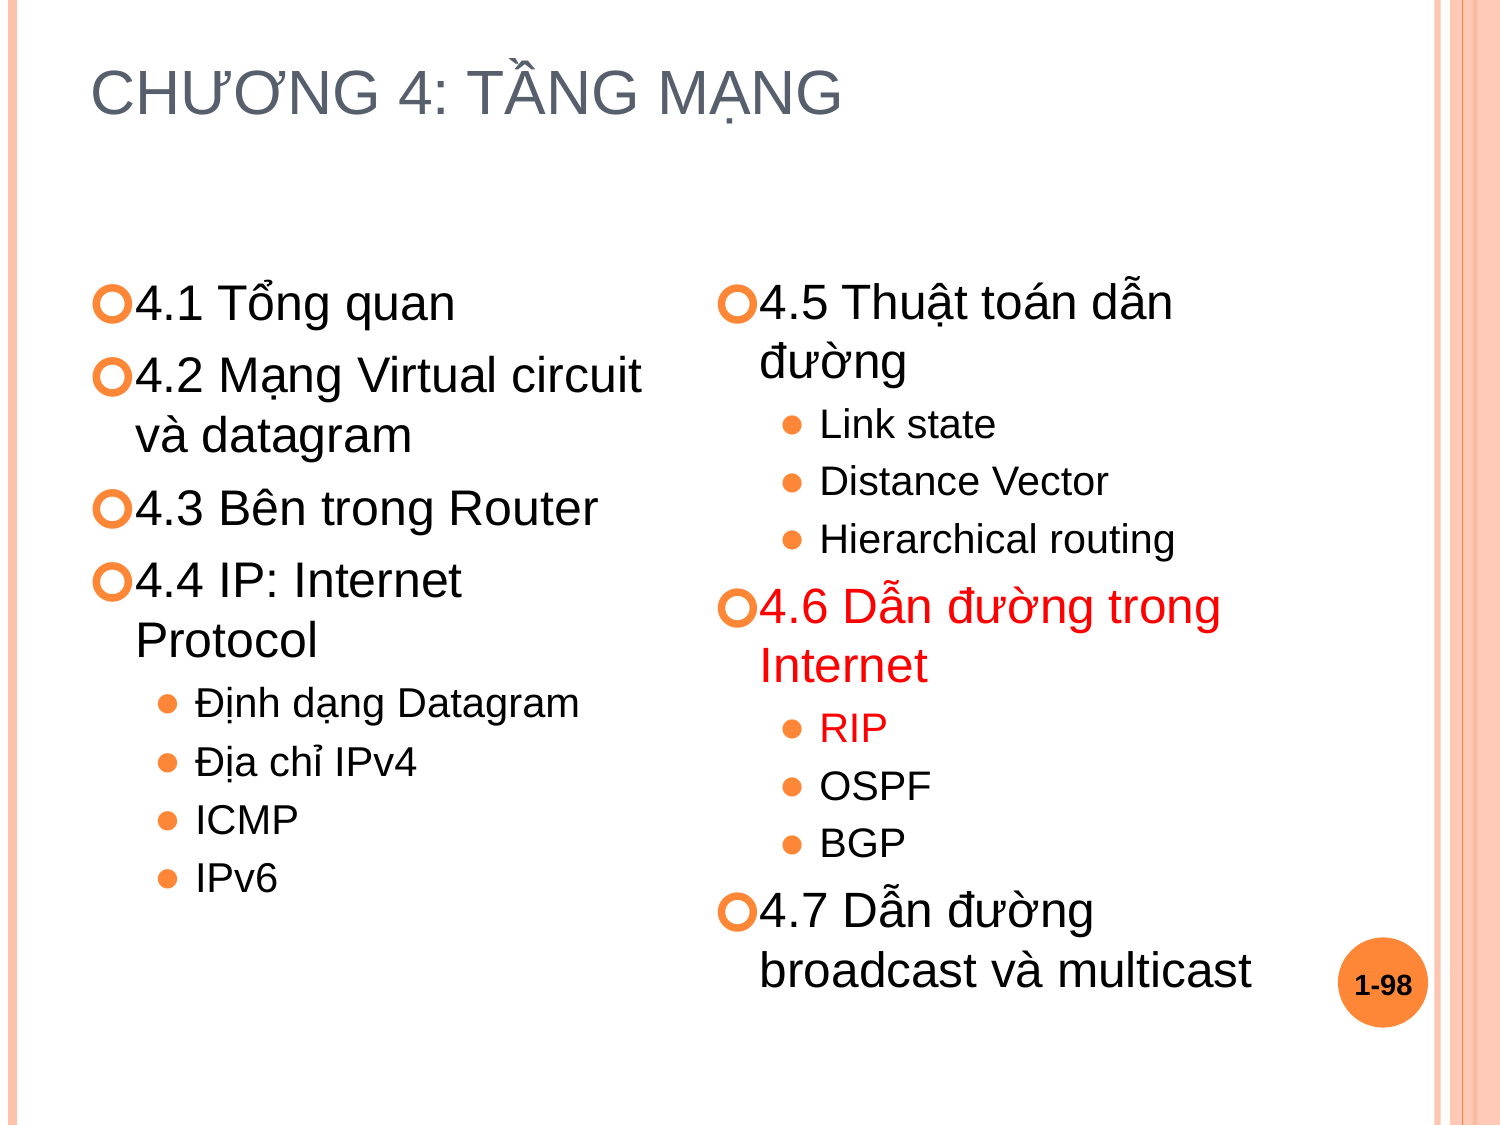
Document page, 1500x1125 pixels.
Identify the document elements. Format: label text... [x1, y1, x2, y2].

list 4.5 Thuật toán dẫn đường Link state Distance Vector Hierarchical routing 4.6 Dẫn đường trong Internet RIP OSPF BGP 4.7 Dẫn đường broadcast và multicast [700, 262, 1301, 1013]
title Chương 4: Tầng mạng [75, 45, 1300, 233]
slide_number 1-‹#› [1333, 940, 1434, 1026]
list 4.1 Tổng quan 4.2 Mạng Virtual circuit và datagram 4.3 Bên trong Router 4.4 IP: Internet Protocol Định dạng Datagram Địa chỉ IPv4 ICMP IPv6 [75, 262, 675, 1013]
